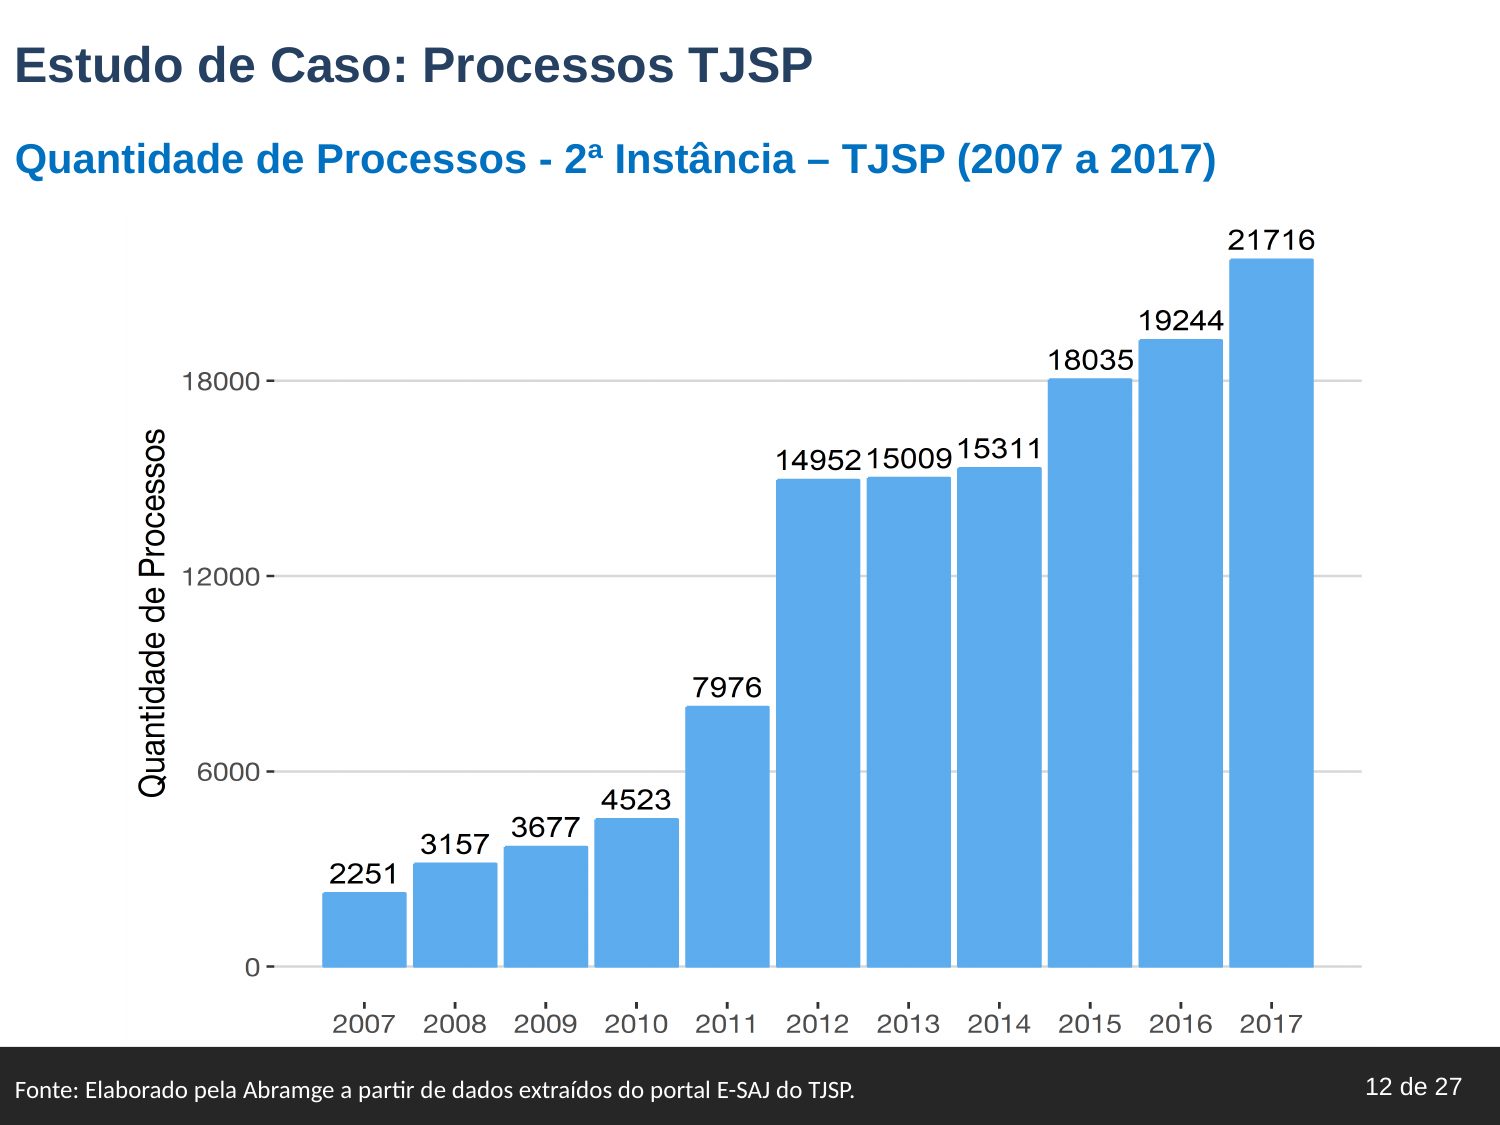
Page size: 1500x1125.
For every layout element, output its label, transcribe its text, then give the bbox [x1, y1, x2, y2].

text_box Estudo de Caso: Processos TJSP [0, 25, 1442, 100]
text_box Fonte: Elaborado pela Abramge a partir de dados extraídos do portal E-SAJ do TJSP. [0, 1066, 1348, 1112]
text_box Quantidade de Processos - 2ª Instância – TJSP (2007 a 2017) [0, 124, 1500, 190]
picture [123, 211, 1377, 1046]
